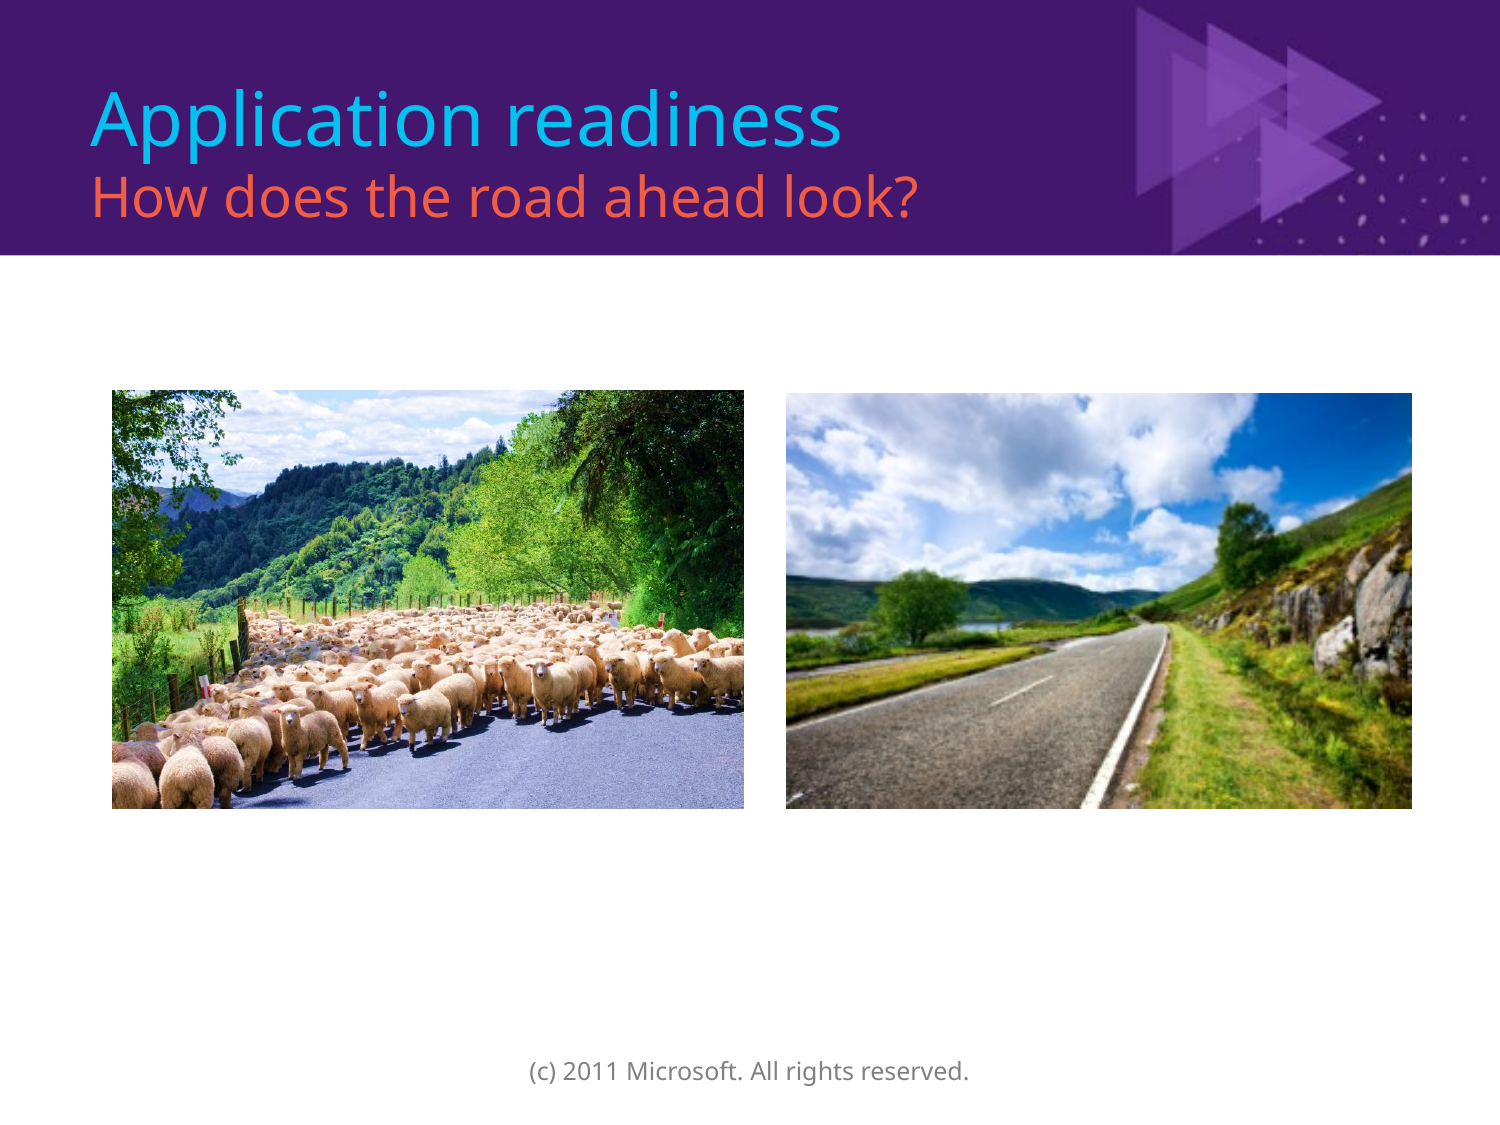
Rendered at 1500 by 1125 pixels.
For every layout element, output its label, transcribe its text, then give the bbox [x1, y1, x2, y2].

picture [785, 393, 1412, 809]
picture [112, 390, 744, 809]
title Application readiness How does the road ahead look? [75, 56, 1425, 244]
footer (c) 2011 Microsoft. All rights reserved. [512, 1042, 988, 1103]
picture [0, 0, 1500, 255]
